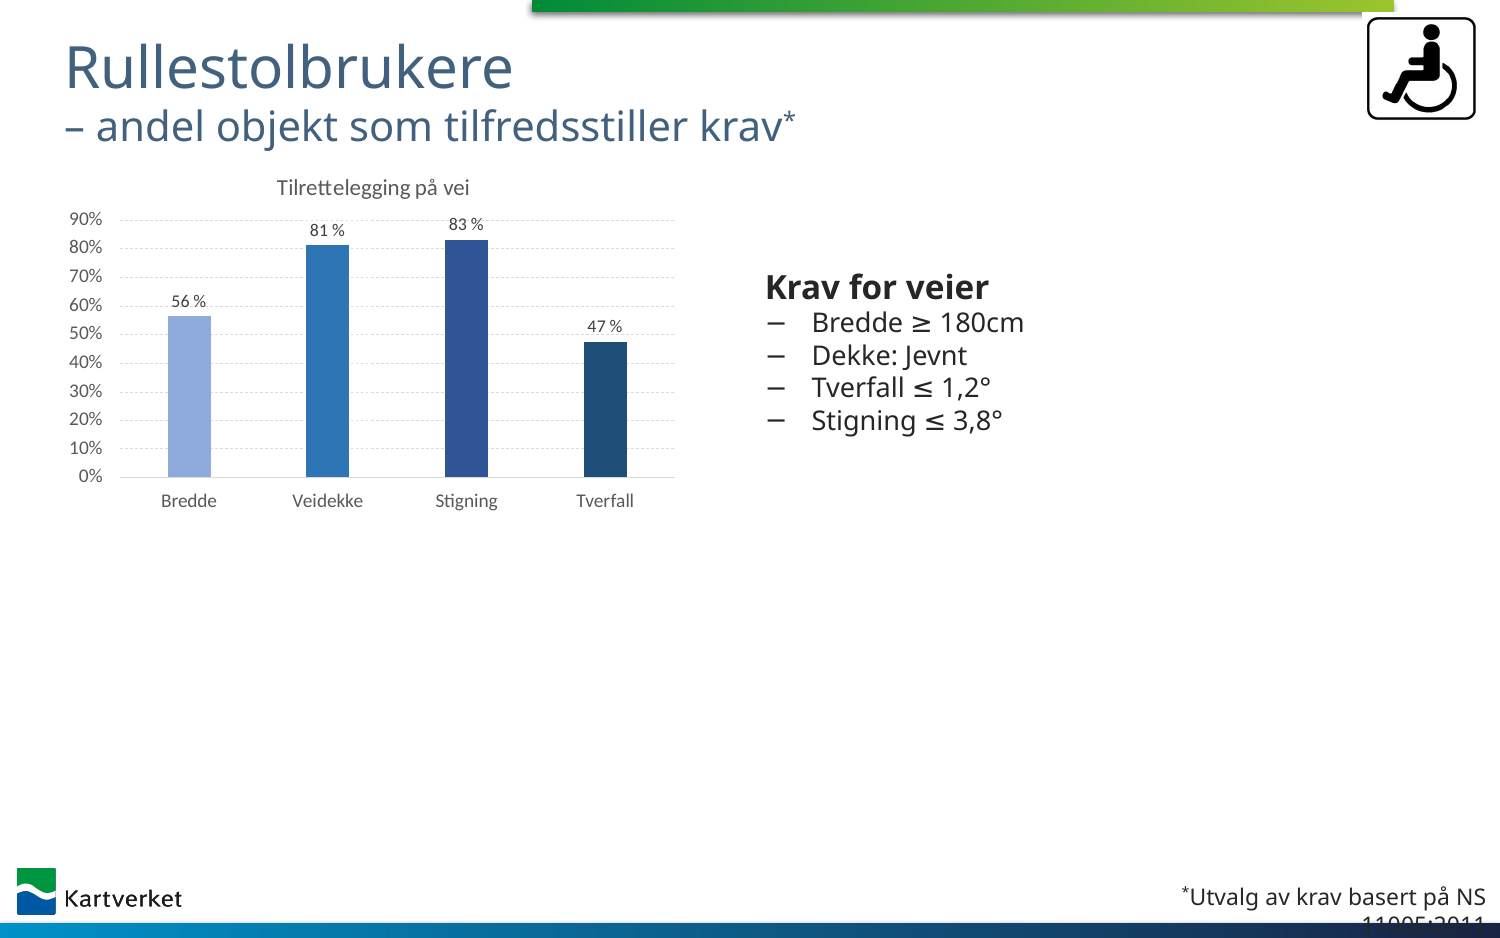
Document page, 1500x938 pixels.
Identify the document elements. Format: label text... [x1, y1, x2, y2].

text_box *Utvalg av krav basert på NS 11005:2011 [1068, 873, 1500, 938]
text_box Rullestolbrukere – andel objekt som tilfredsstiller krav* [49, 25, 1431, 158]
text_box Krav for veier Bredde ≥ 180cm Dekke: Jevnt Tverfall ≤ 1,2° Stigning ≤ 3,8° [750, 258, 1234, 444]
picture [62, 166, 685, 519]
picture [1362, 12, 1481, 126]
